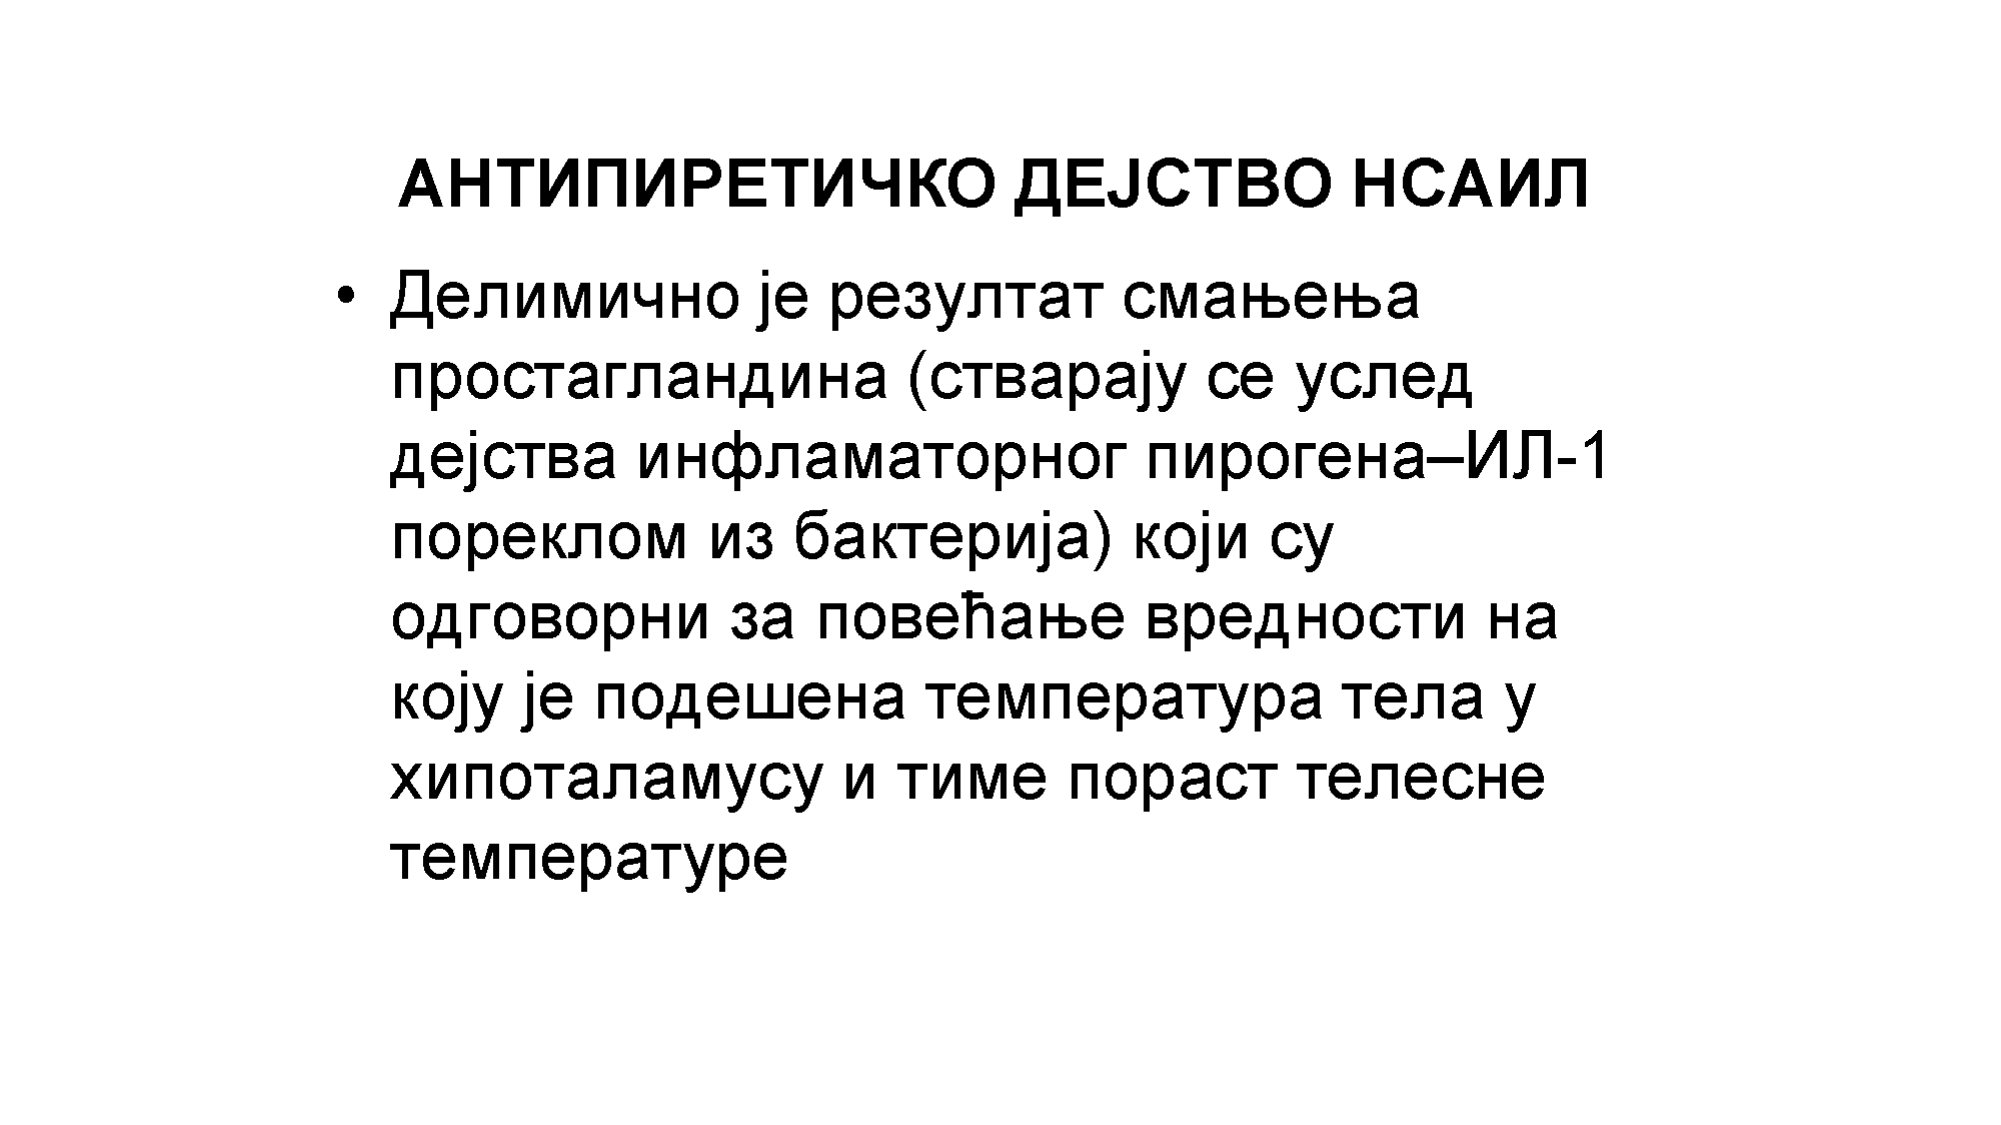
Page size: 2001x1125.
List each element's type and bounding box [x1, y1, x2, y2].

picture [244, 124, 1745, 906]
